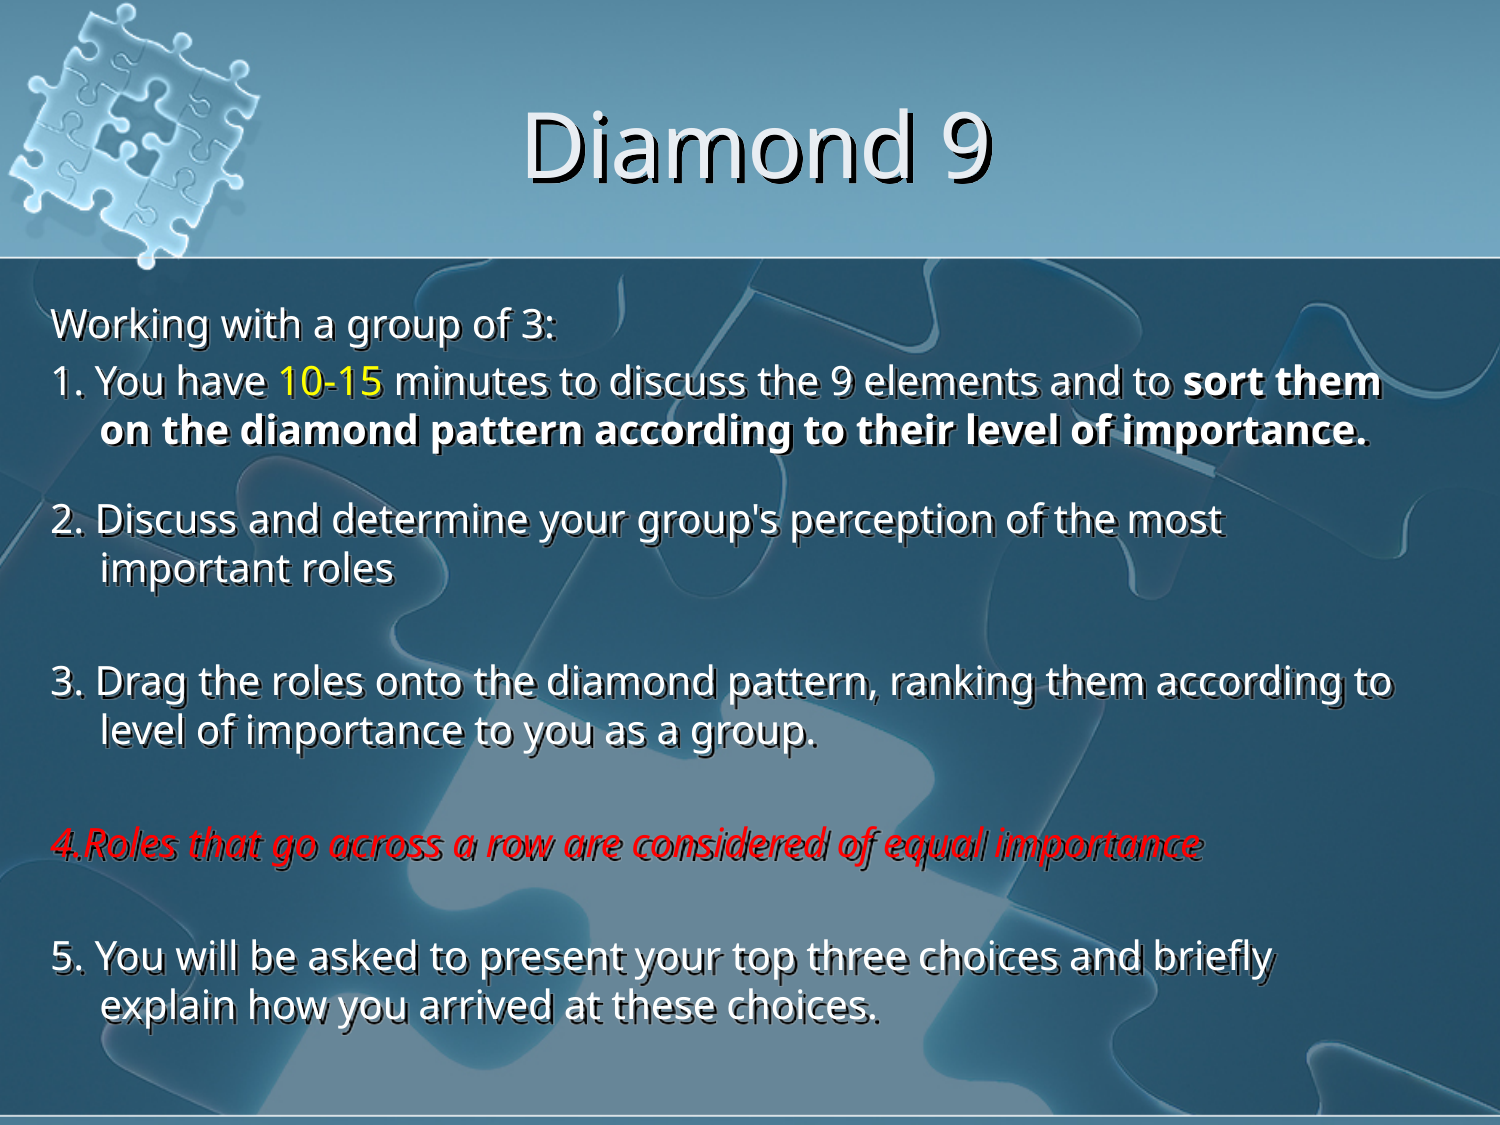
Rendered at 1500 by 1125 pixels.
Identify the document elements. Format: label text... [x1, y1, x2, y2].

picture [0, 0, 1500, 1125]
title Diamond 9 [124, 54, 1388, 230]
list Working with a group of 3: 1. You have 10-15 minutes to discuss the 9 elements and to sort them on the diamond pattern according to their level of importance. 2. Discuss and determine your group's perception of the most important roles 3. Drag the roles onto the diamond pattern, ranking them according to level of importance to you as a group. 4.Roles that go across a row are considered of equal importance 5. You will be asked to present your top three choices and briefly explain how you arrived at these choices. [34, 290, 1430, 1079]
